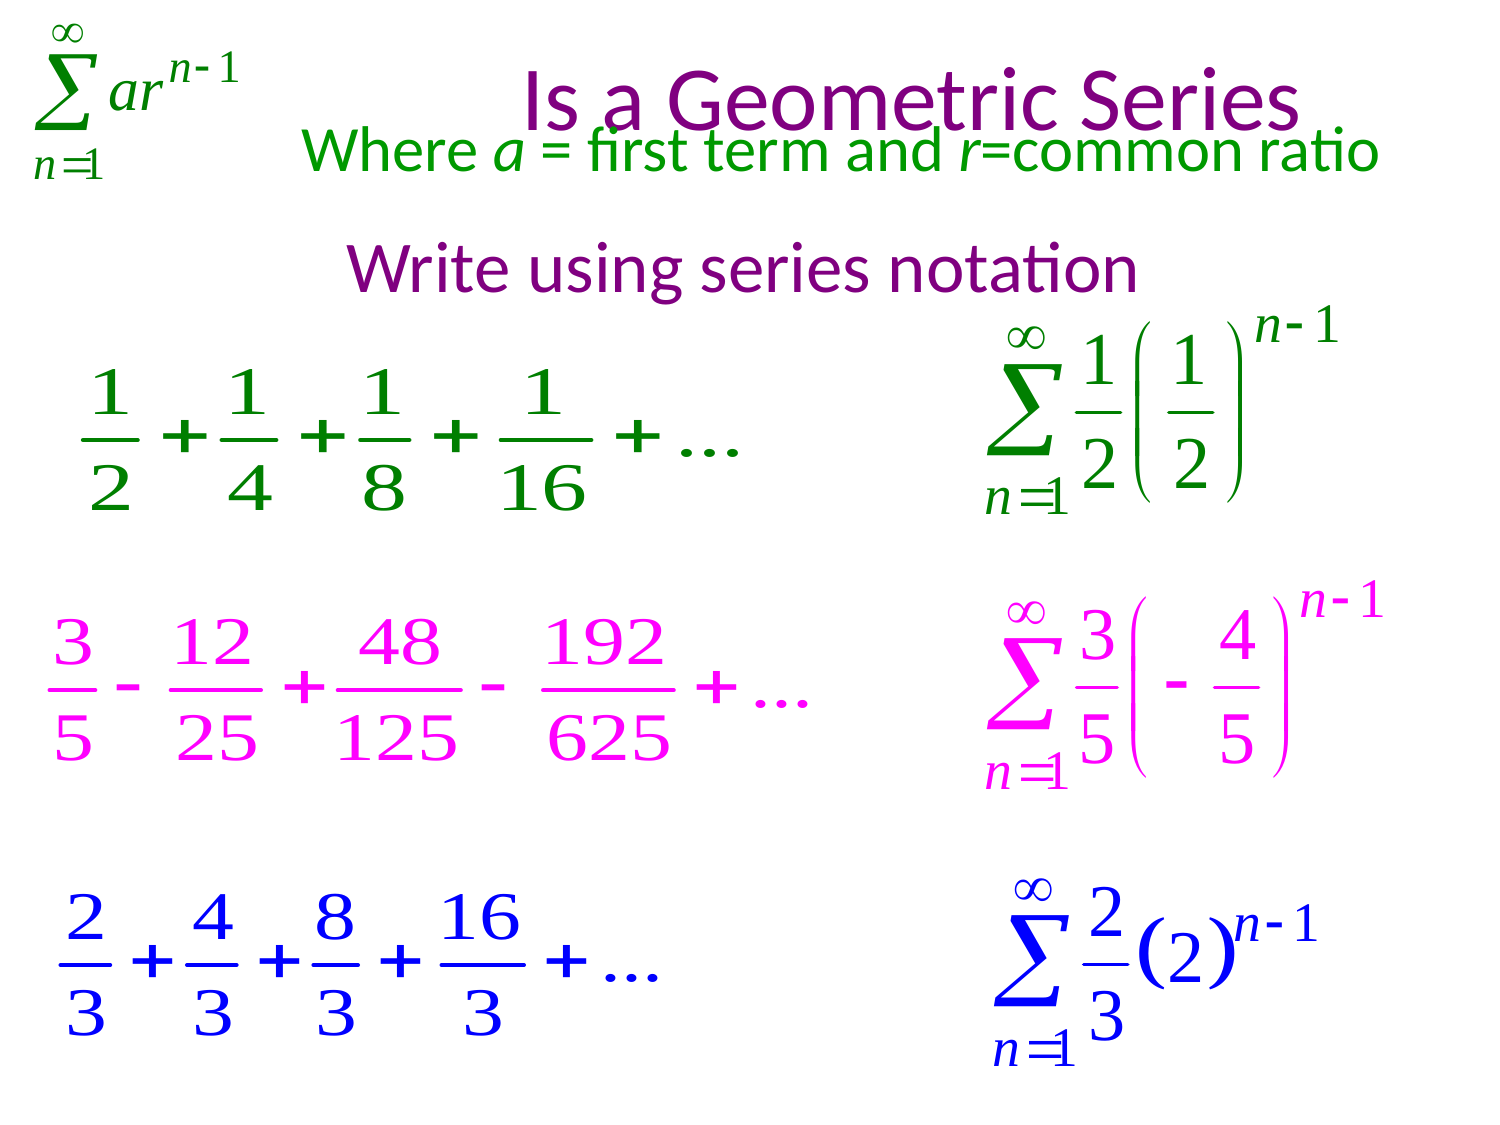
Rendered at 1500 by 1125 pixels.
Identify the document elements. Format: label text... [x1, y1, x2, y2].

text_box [54, 349, 751, 526]
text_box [974, 562, 1400, 802]
text_box Where a = first term and r=common ratio [286, 99, 1395, 193]
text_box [974, 287, 1352, 528]
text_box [34, 874, 669, 1051]
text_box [981, 849, 1333, 1079]
title Is a Geometric Series [275, 0, 1500, 188]
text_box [24, 0, 251, 191]
text_box Write using series notation [331, 212, 1169, 315]
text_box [37, 599, 821, 776]
